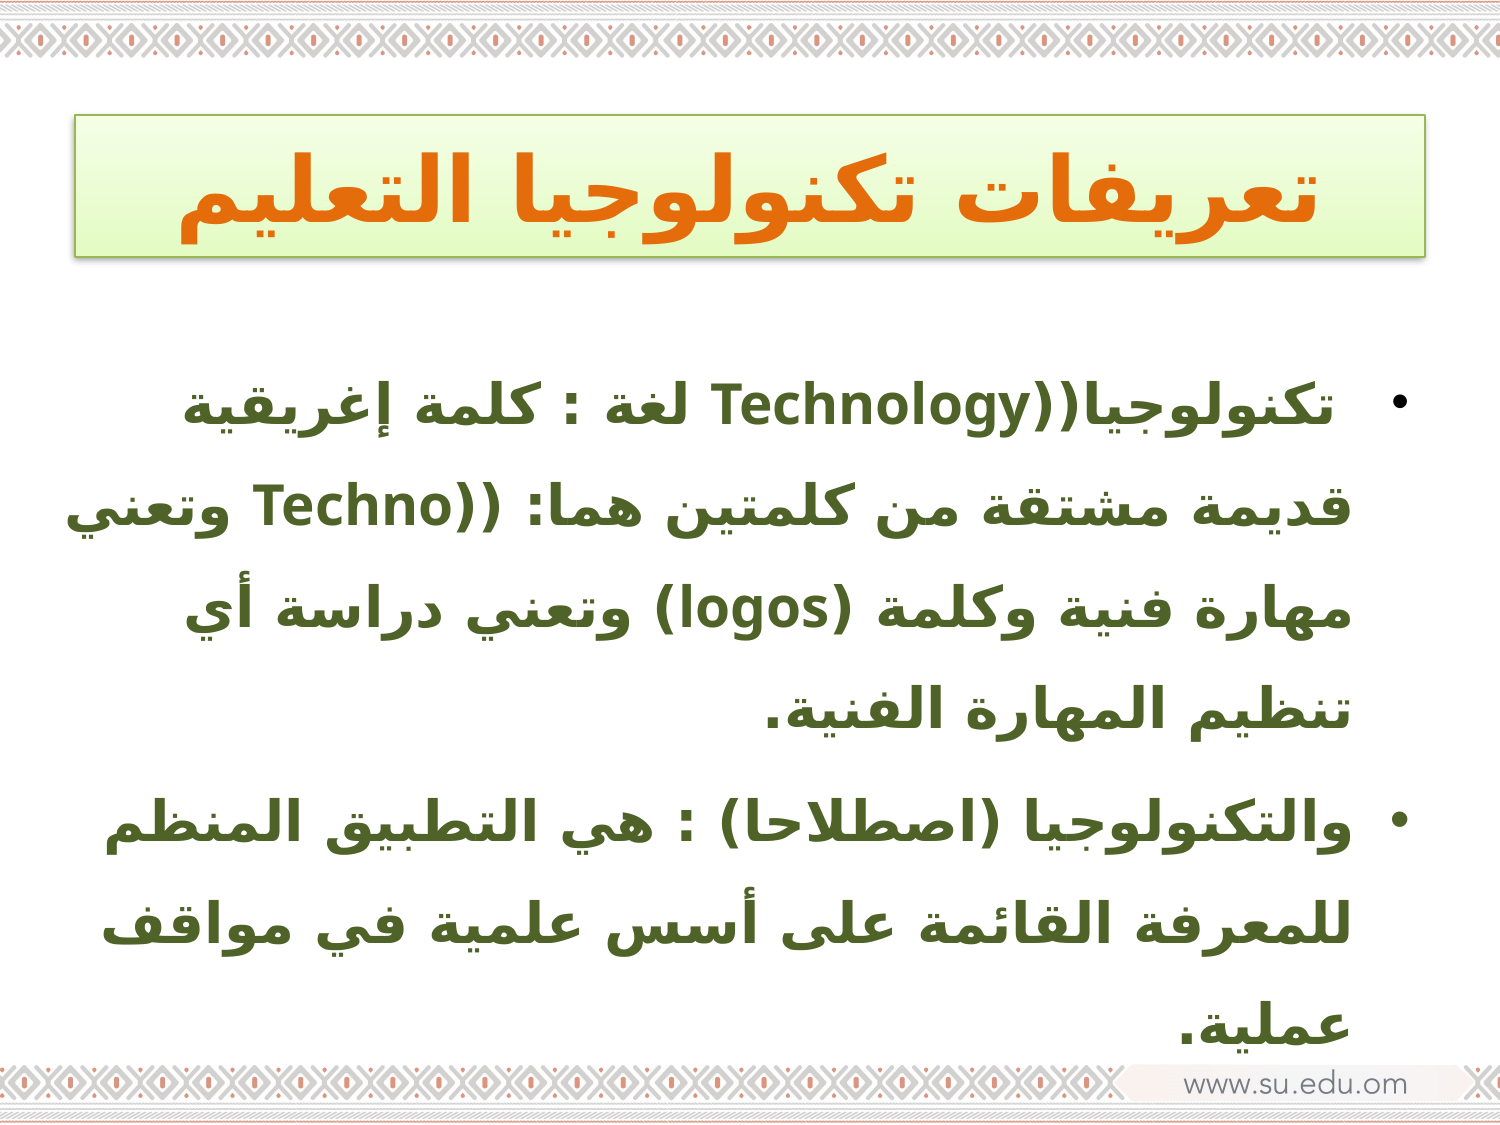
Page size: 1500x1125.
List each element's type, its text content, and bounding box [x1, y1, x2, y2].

list تكنولوجيا((Technology لغة : كلمة إغريقية قديمة مشتقة من كلمتين هما: ((Techno وتعني مهارة فنية وكلمة (logos) وتعني دراسة أي تنظيم المهارة الفنية. والتكنولوجيا (اصطلاحا) : هي التطبيق المنظم للمعرفة القائمة على أسس علمية في مواقف عملية. [40, 326, 1424, 1070]
picture [0, 0, 1500, 1125]
text_box تعريفات تكنولوجيا التعليم [74, 114, 1426, 258]
